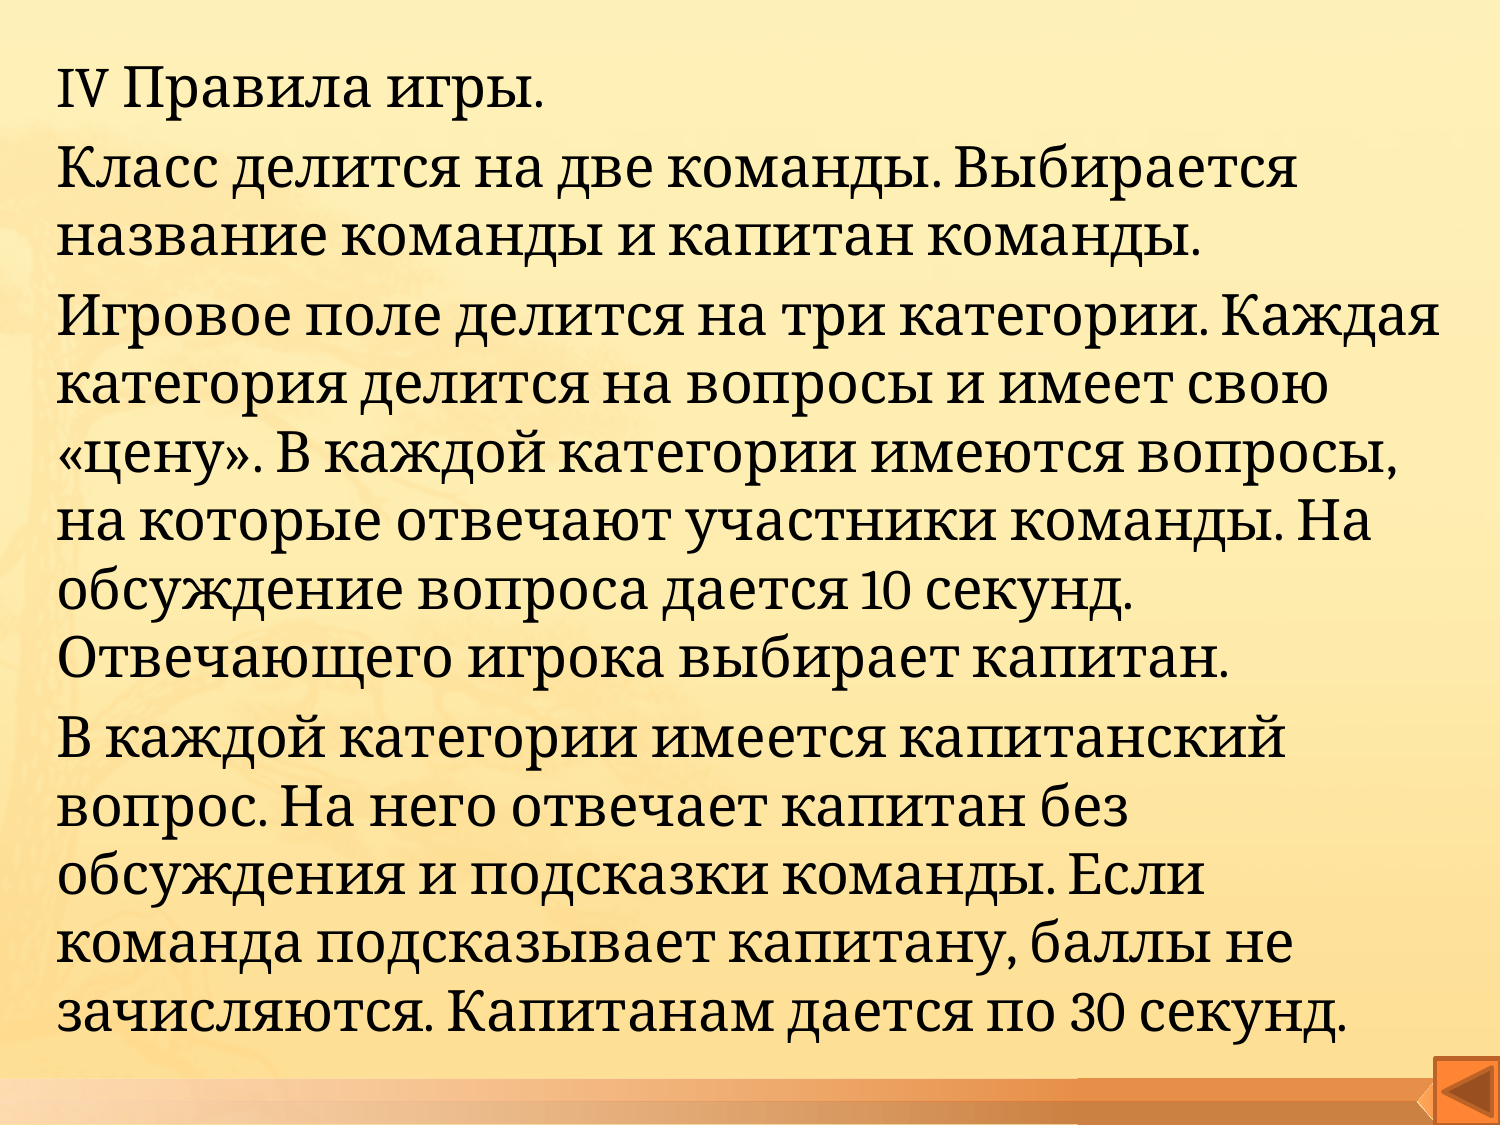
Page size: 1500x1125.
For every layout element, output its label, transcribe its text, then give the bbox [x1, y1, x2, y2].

text_box [1433, 1056, 1500, 1125]
subtitle IV Правила игры. Класс делится на две команды. Выбирается название команды и капитан команды. Игровое поле делится на три категории. Каждая категория делится на вопросы и имеет свою «цену». В каждой категории имеются вопросы, на которые отвечают участники команды. На обсуждение вопроса дается 10 секунд. Отвечающего игрока выбирает капитан. В каждой категории имеется капитанский вопрос. На него отвечает капитан без обсуждения и подсказки команды. Если команда подсказывает капитану, баллы не зачисляются. Капитанам дается по 30 секунд. [41, 42, 1459, 1083]
